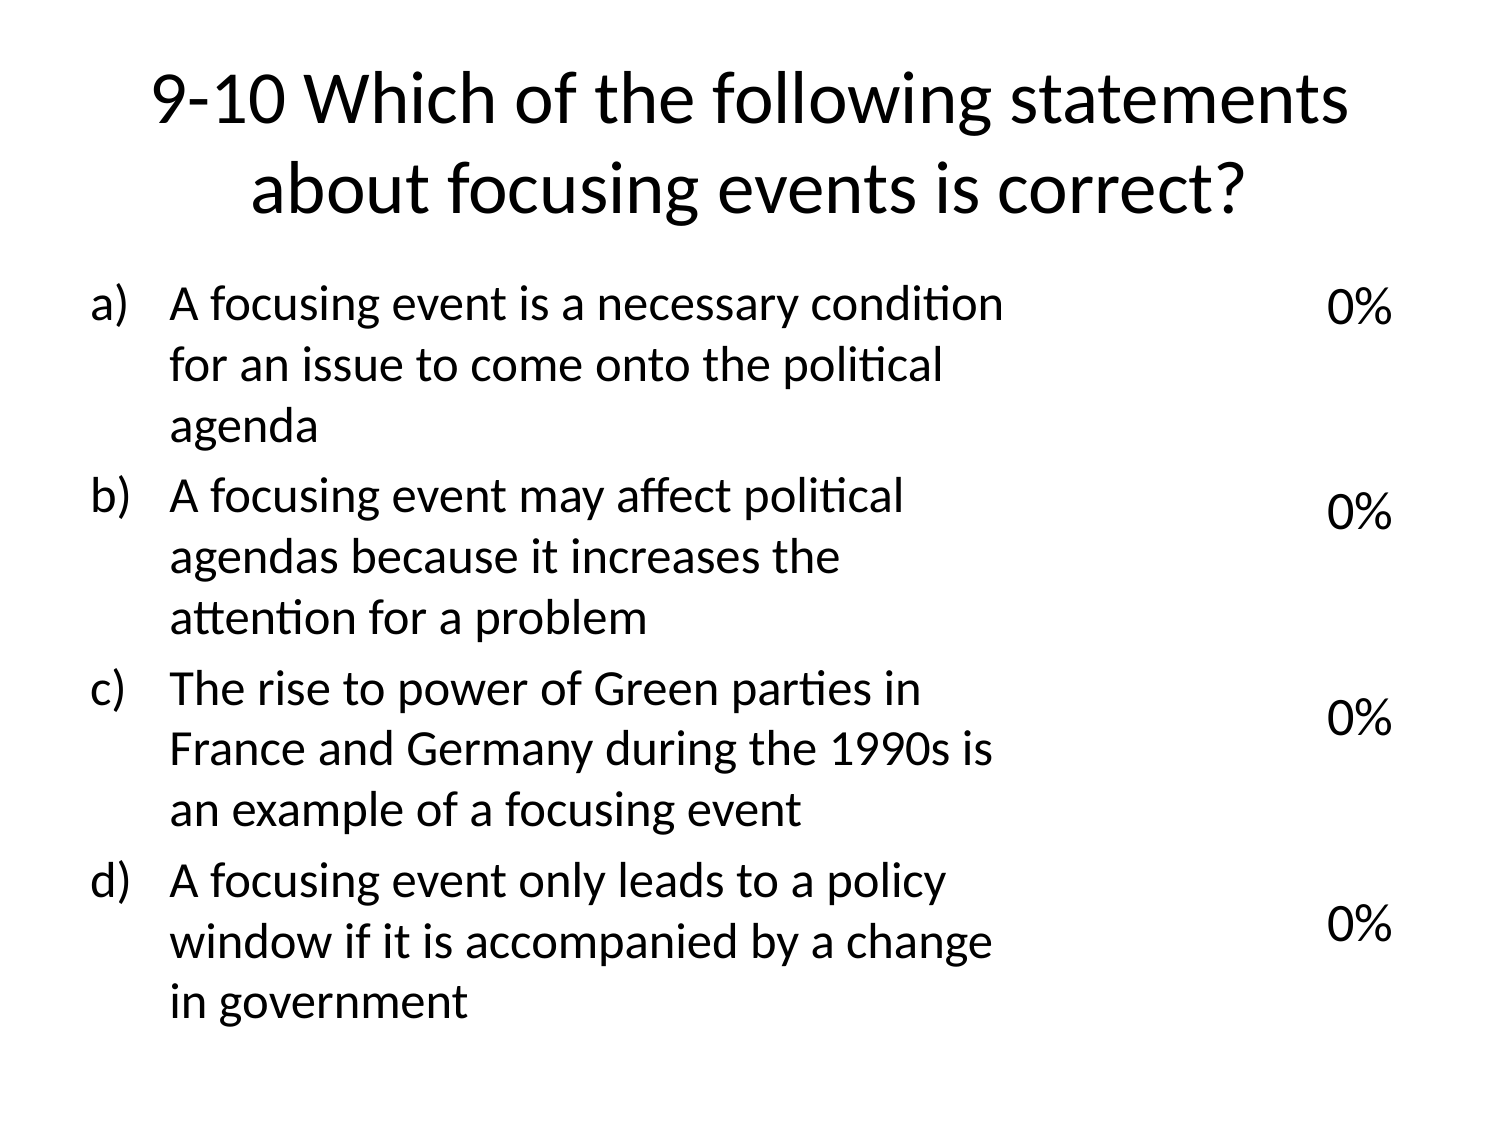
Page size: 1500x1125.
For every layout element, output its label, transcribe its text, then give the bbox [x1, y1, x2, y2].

list 0% 0% 0% 0% [1124, 262, 1409, 1006]
title 9-10 Which of the following statements about focusing events is correct? [74, 37, 1426, 241]
list A focusing event is a necessary condition for an issue to come onto the political agenda A focusing event may affect political agendas because it increases the attention for a problem The rise to power of Green parties in France and Germany during the 1990s is an example of a focusing event A focusing event only leads to a policy window if it is accompanied by a change in government [74, 262, 1038, 1051]
